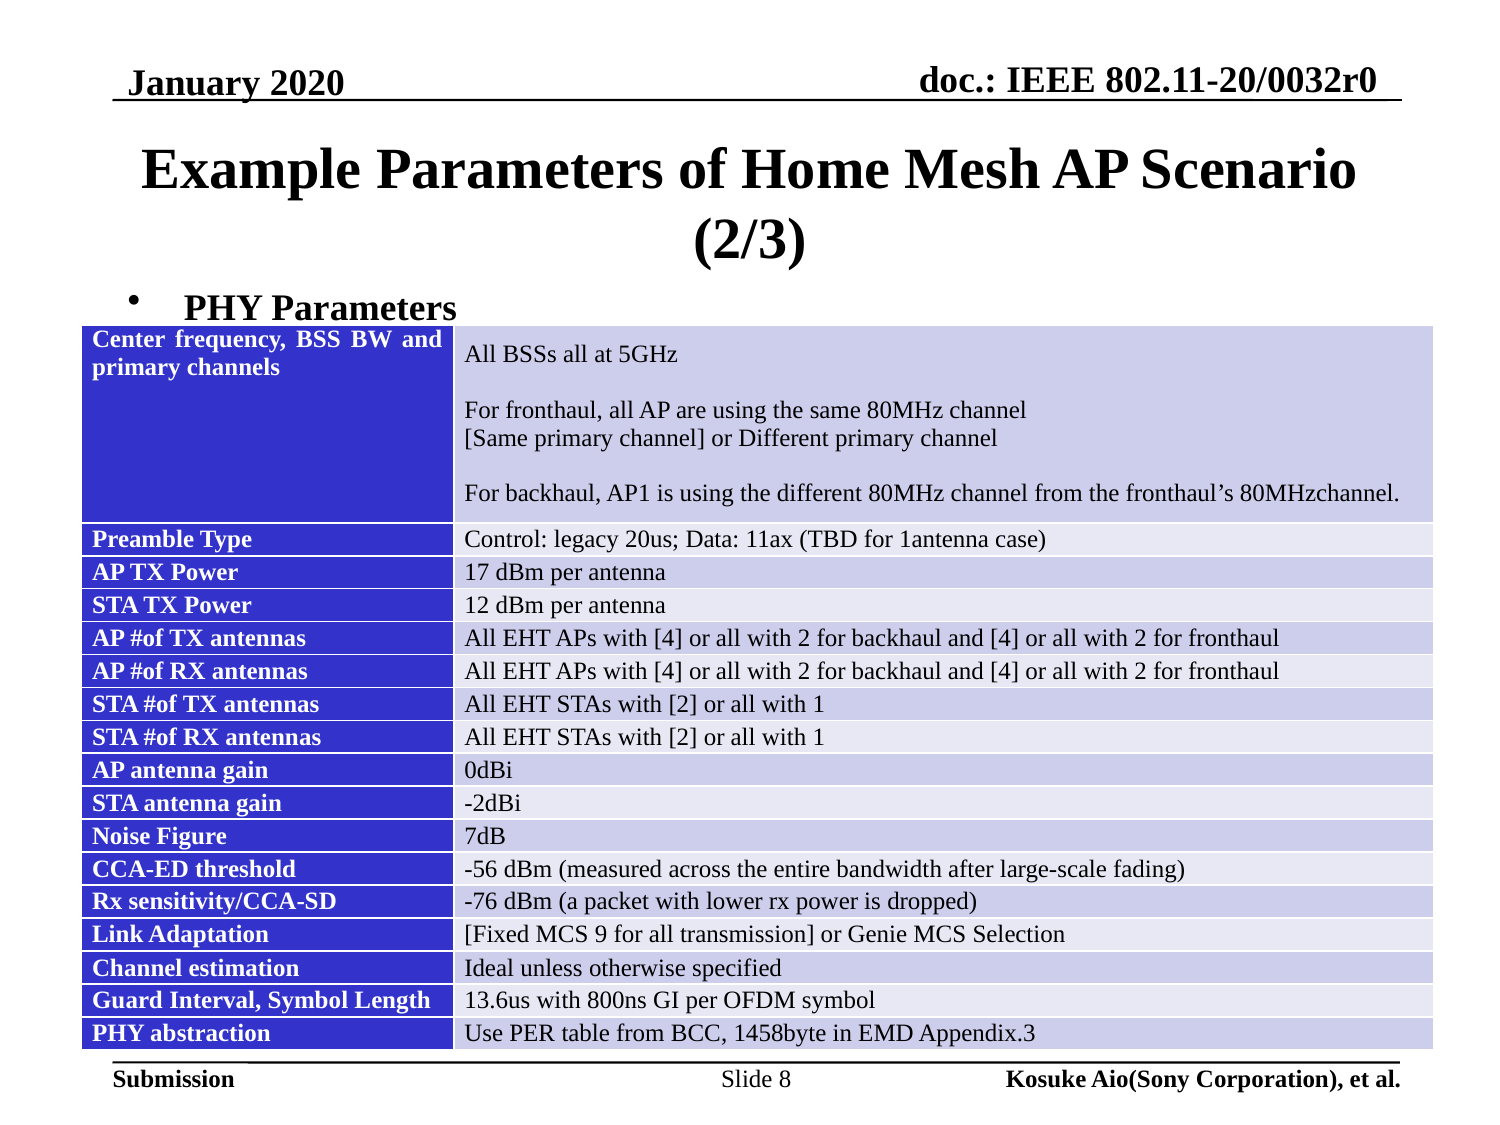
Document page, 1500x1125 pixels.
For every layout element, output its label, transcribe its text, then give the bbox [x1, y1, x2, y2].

table_cell Noise Figure [82, 820, 453, 851]
table_cell Guard Interval, Symbol Length [82, 985, 453, 1016]
table_cell CCA-ED threshold [82, 853, 453, 884]
table_cell Use PER table from BCC, 1458byte in EMD Appendix.3 [455, 1018, 1433, 1049]
table_cell AP #of TX antennas [82, 622, 453, 654]
table_cell AP antenna gain [82, 754, 453, 785]
table_cell -2dBi [455, 787, 1433, 818]
table_cell -76 dBm (a packet with lower rx power is dropped) [455, 886, 1433, 917]
table_cell STA TX Power [82, 589, 453, 621]
table_cell 13.6us with 800ns GI per OFDM symbol [455, 985, 1433, 1016]
table_cell STA #of RX antennas [82, 721, 453, 752]
table_cell AP #of RX antennas [82, 655, 453, 687]
table_cell -56 dBm (measured across the entire bandwidth after large-scale fading) [455, 853, 1433, 884]
table_header All BSSs all at 5GHz For fronthaul, all AP are using the same 80MHz channel [Same primary channel] or Different primary channel For backhaul, AP1 is using the different 80MHz channel from the fronthaul’s 80MHzchannel. [455, 326, 1433, 522]
table_cell 12 dBm per antenna [455, 589, 1433, 621]
table_cell All EHT STAs with [2] or all with 1 [455, 721, 1433, 752]
table_cell Control: legacy 20us; Data: 11ax (TBD for 1antenna case) [455, 524, 1433, 555]
table_cell Ideal unless otherwise specified [455, 952, 1433, 983]
title Example Parameters of Home Mesh AP Scenario (2/3) [112, 112, 1388, 288]
slide_number Slide 8 [712, 1061, 801, 1093]
table_cell STA antenna gain [82, 787, 453, 818]
table_cell All EHT APs with [4] or all with 2 for backhaul and [4] or all with 2 for fronthaul [455, 655, 1433, 687]
table_cell 0dBi [455, 754, 1433, 785]
table_cell Preamble Type [82, 524, 453, 555]
table_cell All EHT APs with [4] or all with 2 for backhaul and [4] or all with 2 for fronthaul [455, 622, 1433, 654]
table_cell [Fixed MCS 9 for all transmission] or Genie MCS Selection [455, 919, 1433, 950]
table_cell 17 dBm per antenna [455, 557, 1433, 588]
table_cell Link Adaptation [82, 919, 453, 950]
table_cell AP TX Power [82, 557, 453, 588]
table_cell 7dB [455, 820, 1433, 851]
list PHY Parameters [112, 275, 1463, 350]
table_cell STA #of TX antennas [82, 688, 453, 720]
footer Kosuke Aio(Sony Corporation), et al. [962, 1061, 1402, 1093]
table_cell All EHT STAs with [2] or all with 1 [455, 688, 1433, 720]
table_cell Rx sensitivity/CCA-SD [82, 886, 453, 917]
table_cell PHY abstraction [82, 1018, 453, 1049]
table_cell Channel estimation [82, 952, 453, 983]
table_header Center frequency, BSS BW and primary channels [82, 326, 453, 522]
